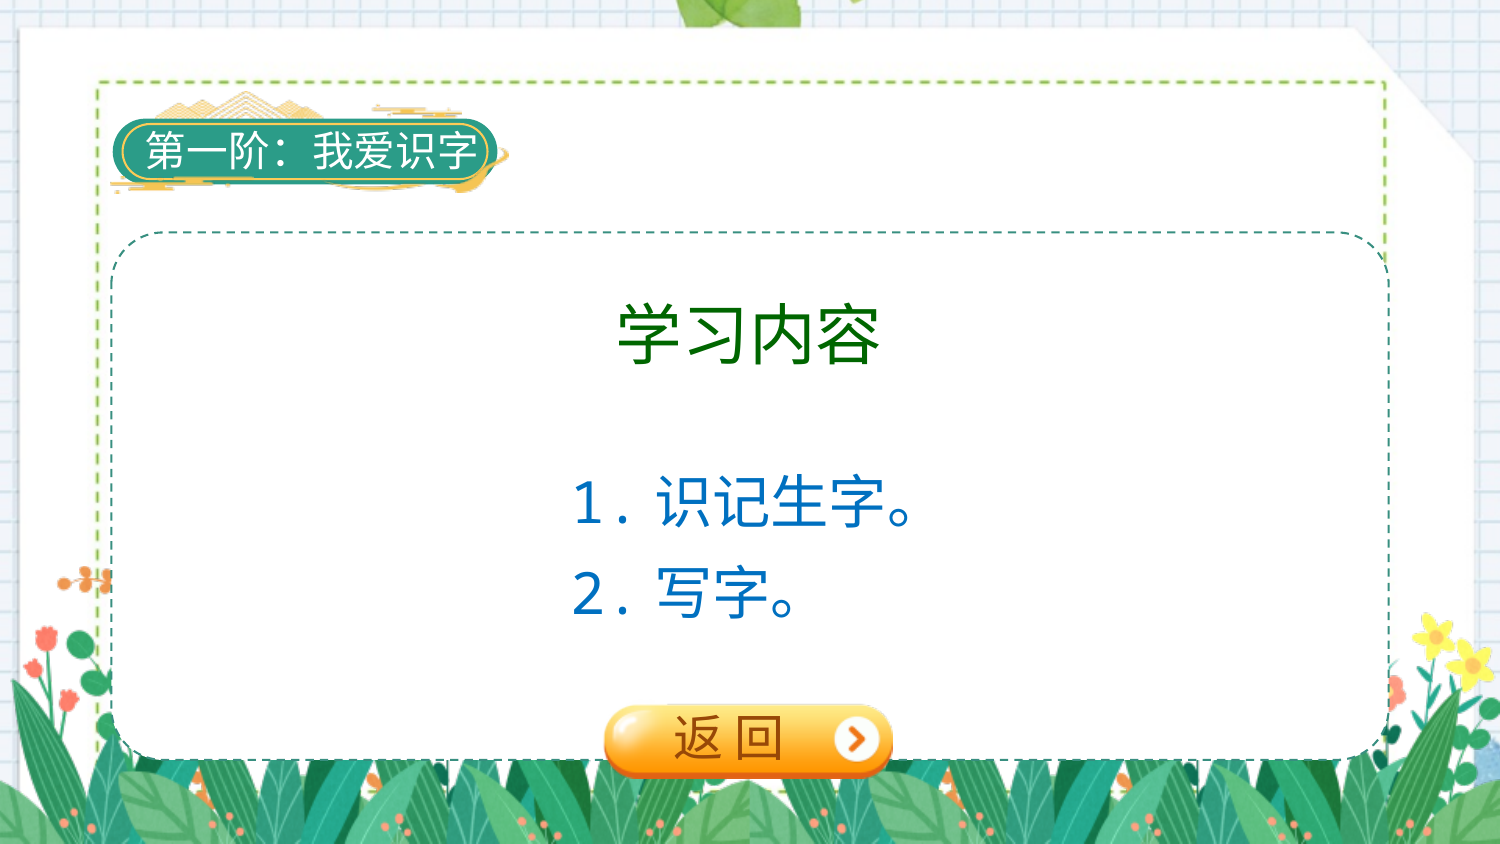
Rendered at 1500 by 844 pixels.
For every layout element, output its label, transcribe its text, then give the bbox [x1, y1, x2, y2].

picture [0, 0, 1500, 844]
text_box 学习内容 [601, 285, 899, 381]
text_box 1.识记生字。 2.写字。 [555, 437, 945, 566]
text_box [110, 231, 1390, 566]
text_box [110, 91, 509, 194]
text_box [597, 692, 893, 780]
